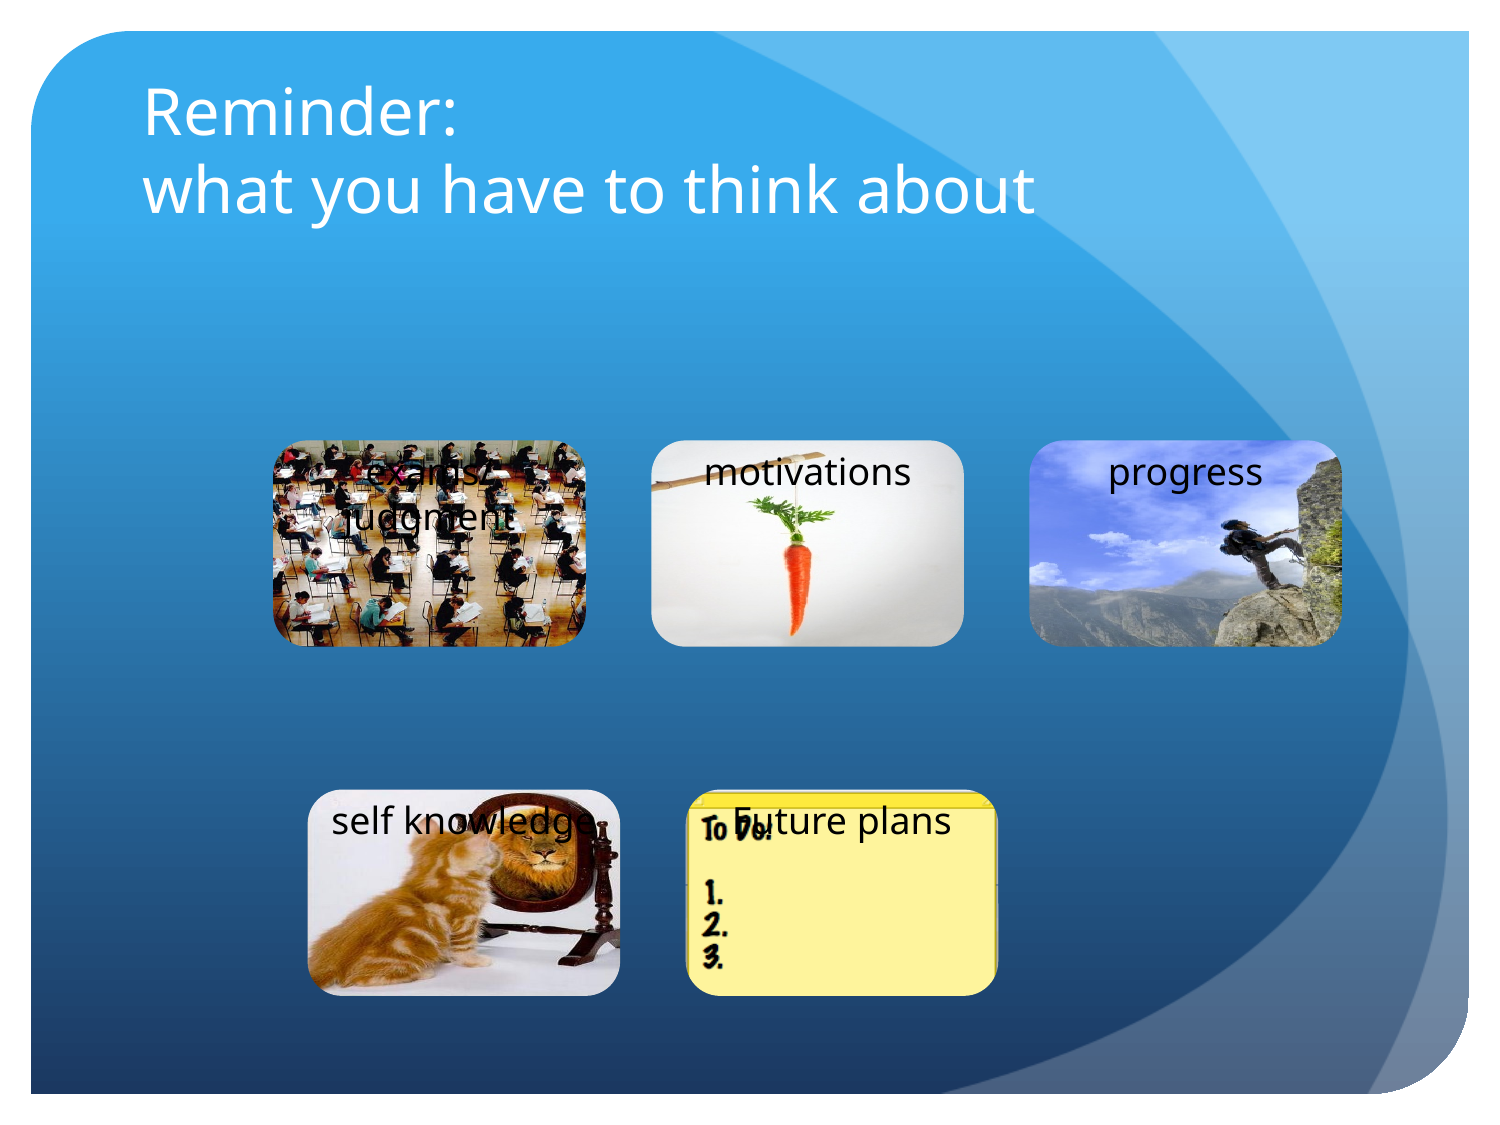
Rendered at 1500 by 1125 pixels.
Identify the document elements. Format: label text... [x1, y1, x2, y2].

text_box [273, 384, 1274, 1052]
title Reminder: what you have to think about [127, 62, 1372, 234]
picture [24, 30, 1473, 1094]
